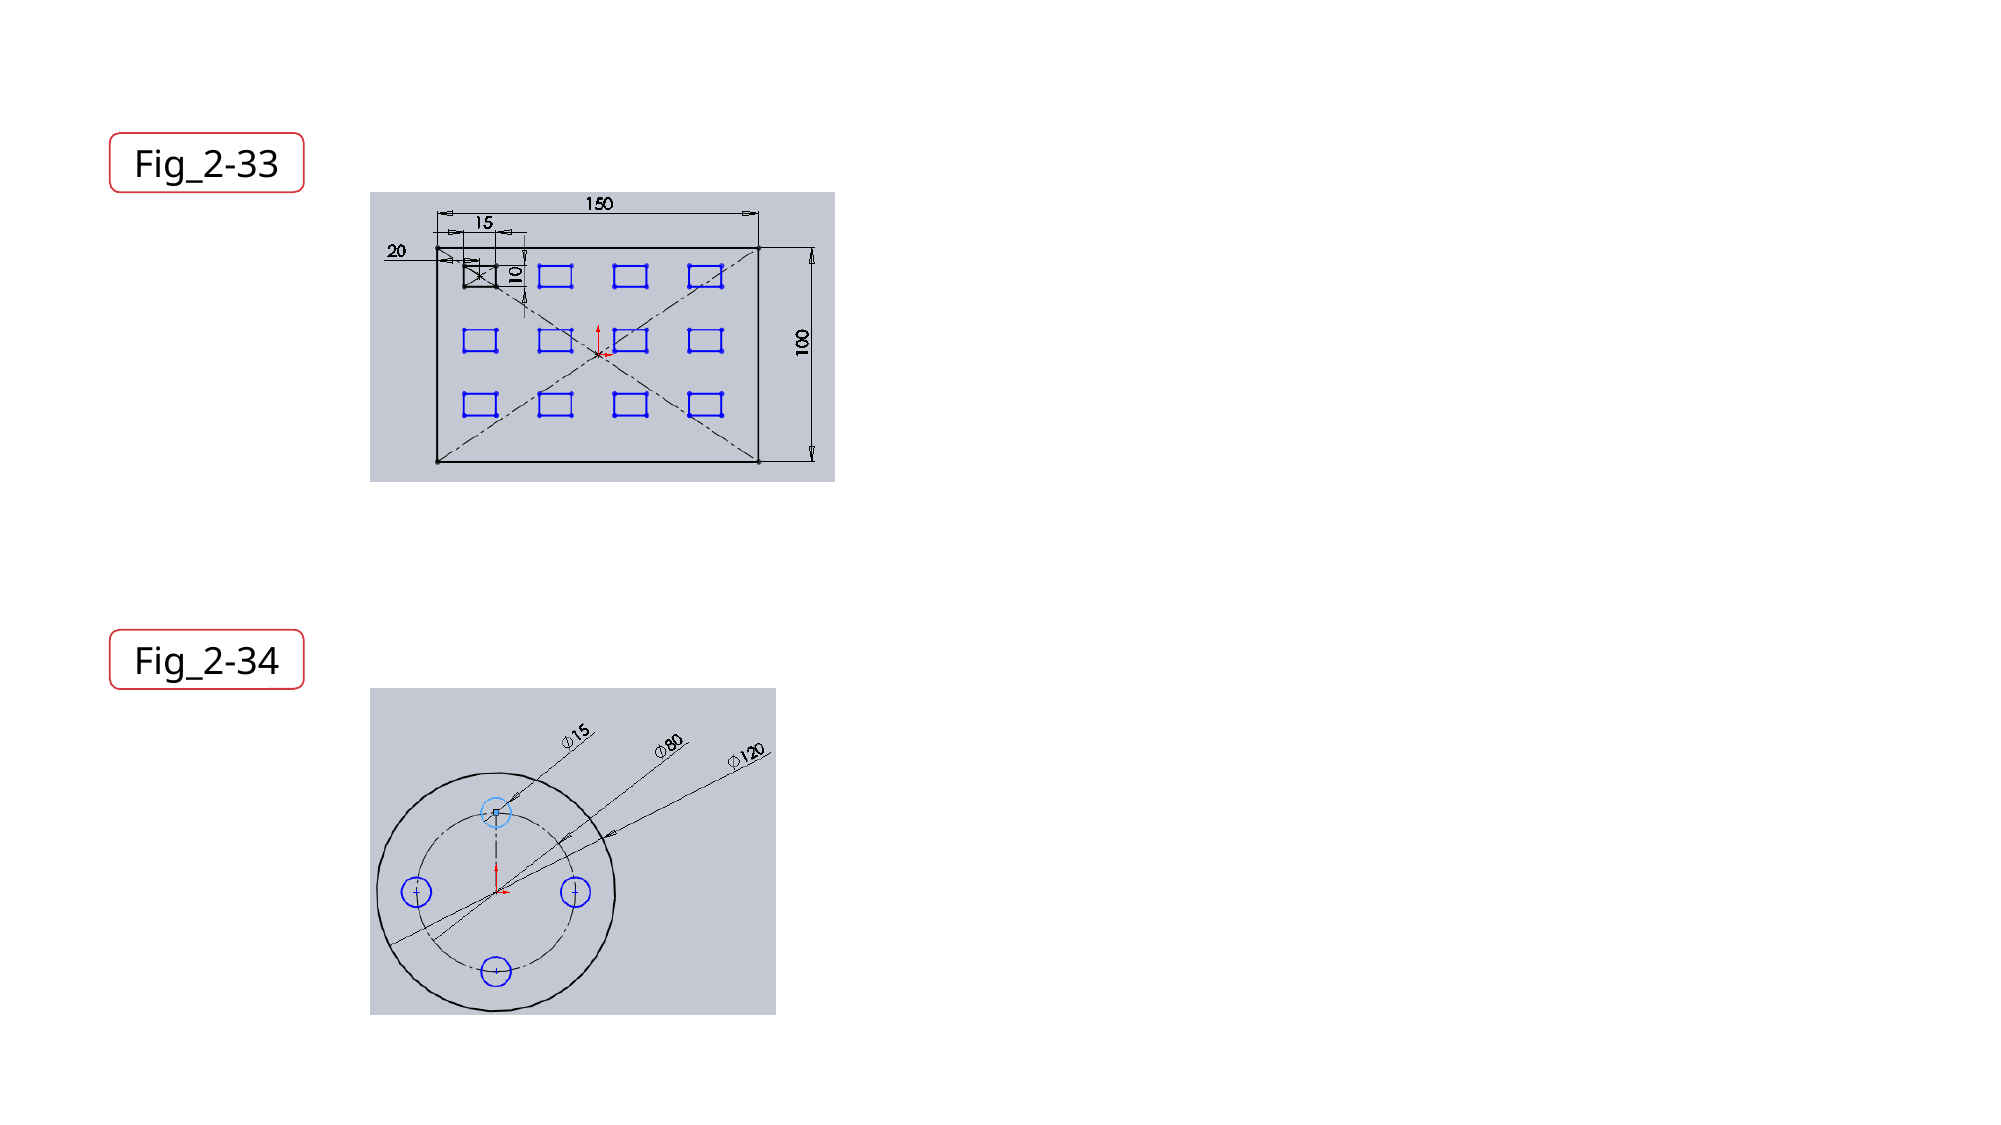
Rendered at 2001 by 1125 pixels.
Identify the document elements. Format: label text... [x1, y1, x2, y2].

picture [370, 688, 776, 1016]
text_box Fig_2-34 [108, 628, 305, 690]
text_box Fig_2-33 [108, 132, 305, 194]
picture [370, 191, 836, 483]
